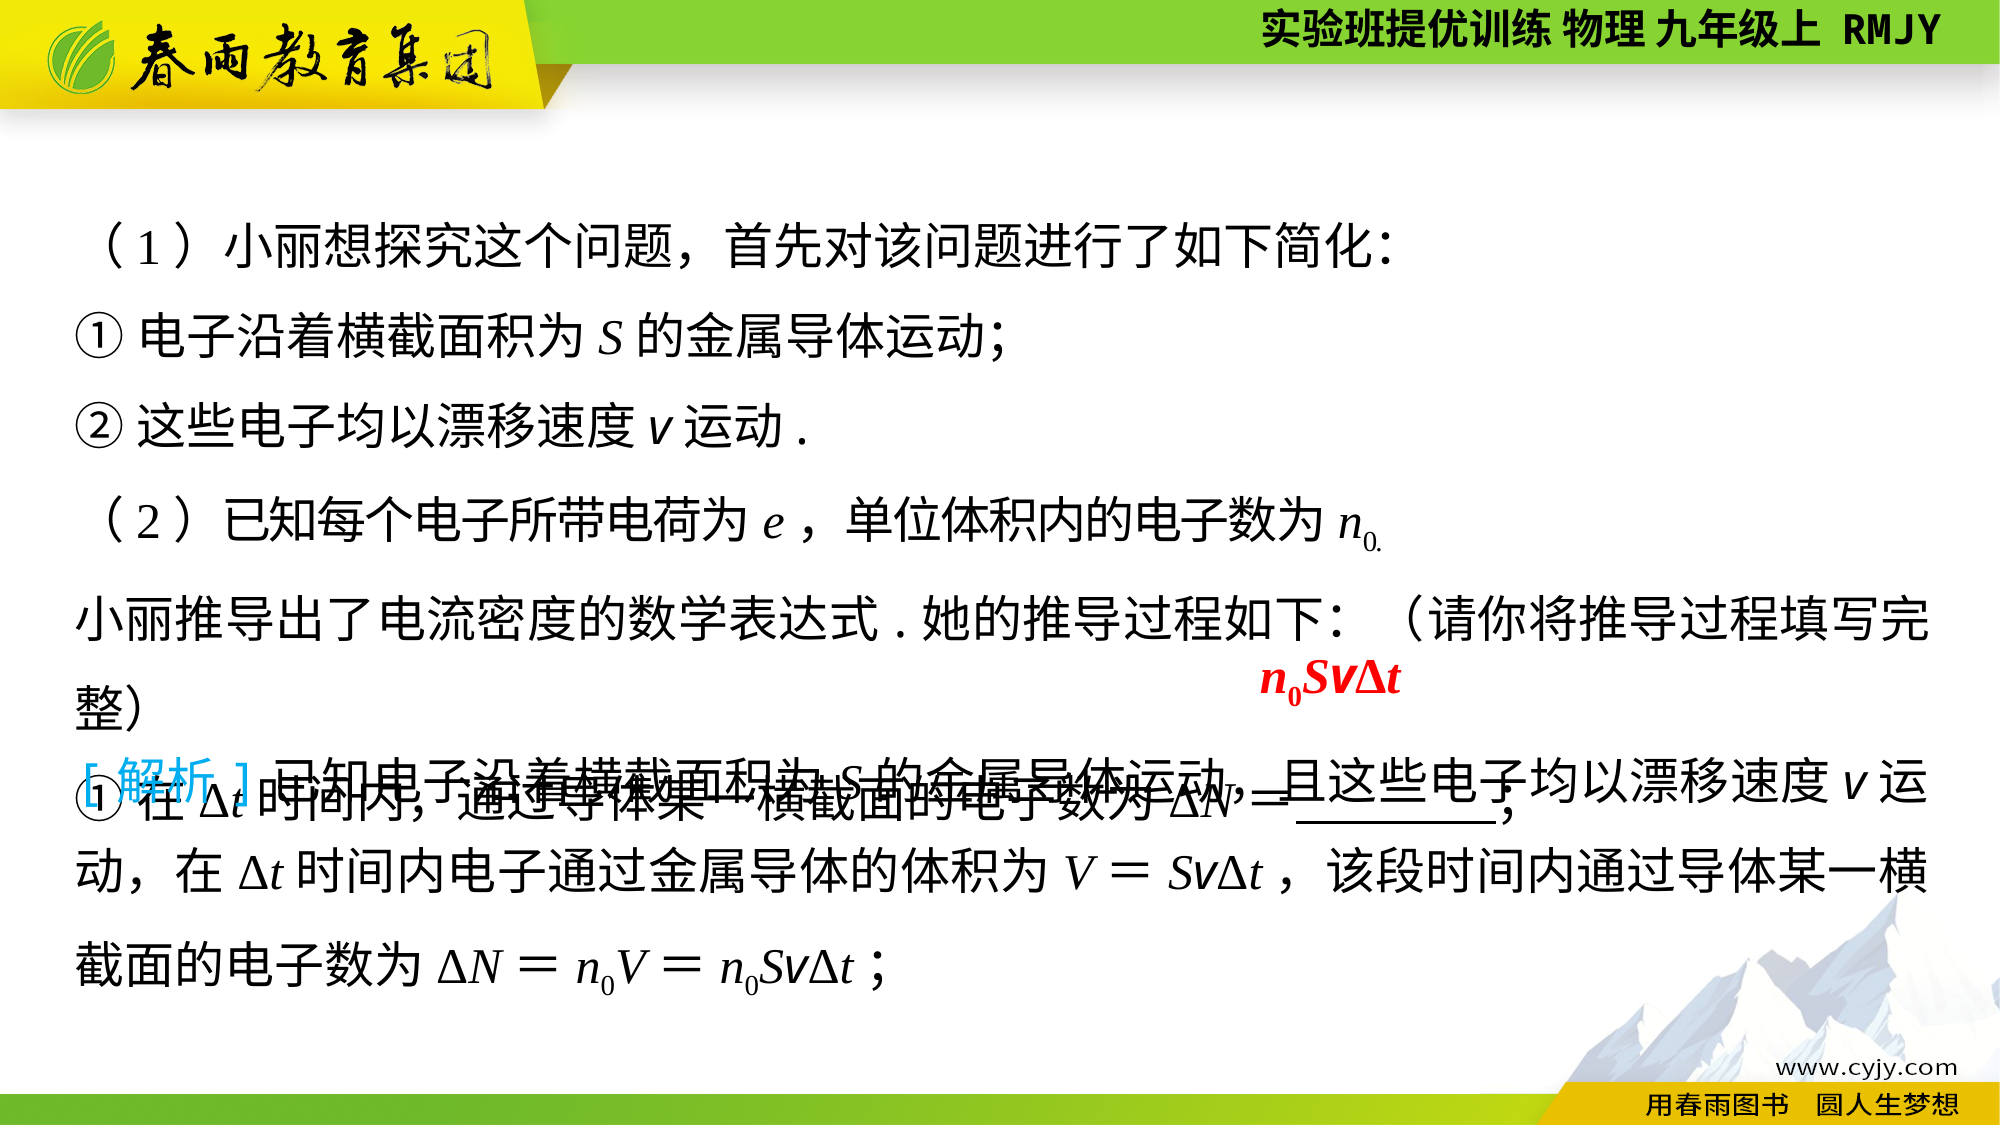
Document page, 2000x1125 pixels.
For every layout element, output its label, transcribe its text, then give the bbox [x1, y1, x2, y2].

picture [0, 0, 2000, 1125]
text_box n0SvΔt [1244, 636, 1416, 711]
text_box [解析]已知电子沿着横截面积为S的金属导体运动，且这些电子均以漂移速度v运动，在Δt时间内电子通过金属导体的体积为V＝SvΔt，该段时间内通过导体某一横截面的电子数为ΔN＝n0V＝n0SvΔt； [59, 711, 1944, 1010]
list （1）小丽想探究这个问题，首先对该问题进行了如下简化： ①电子沿着横截面积为S的金属导体运动； ②这些电子均以漂移速度v运动. （2）已知每个电子所带电荷为e，单位体积内的电子数为n0. 小丽推导出了电流密度的数学表达式.她的推导过程如下：（请你将推导过程填写完整） ①在Δt时间内，通过导体某一横截面的电子数为ΔN＝ ； [59, 177, 1944, 711]
